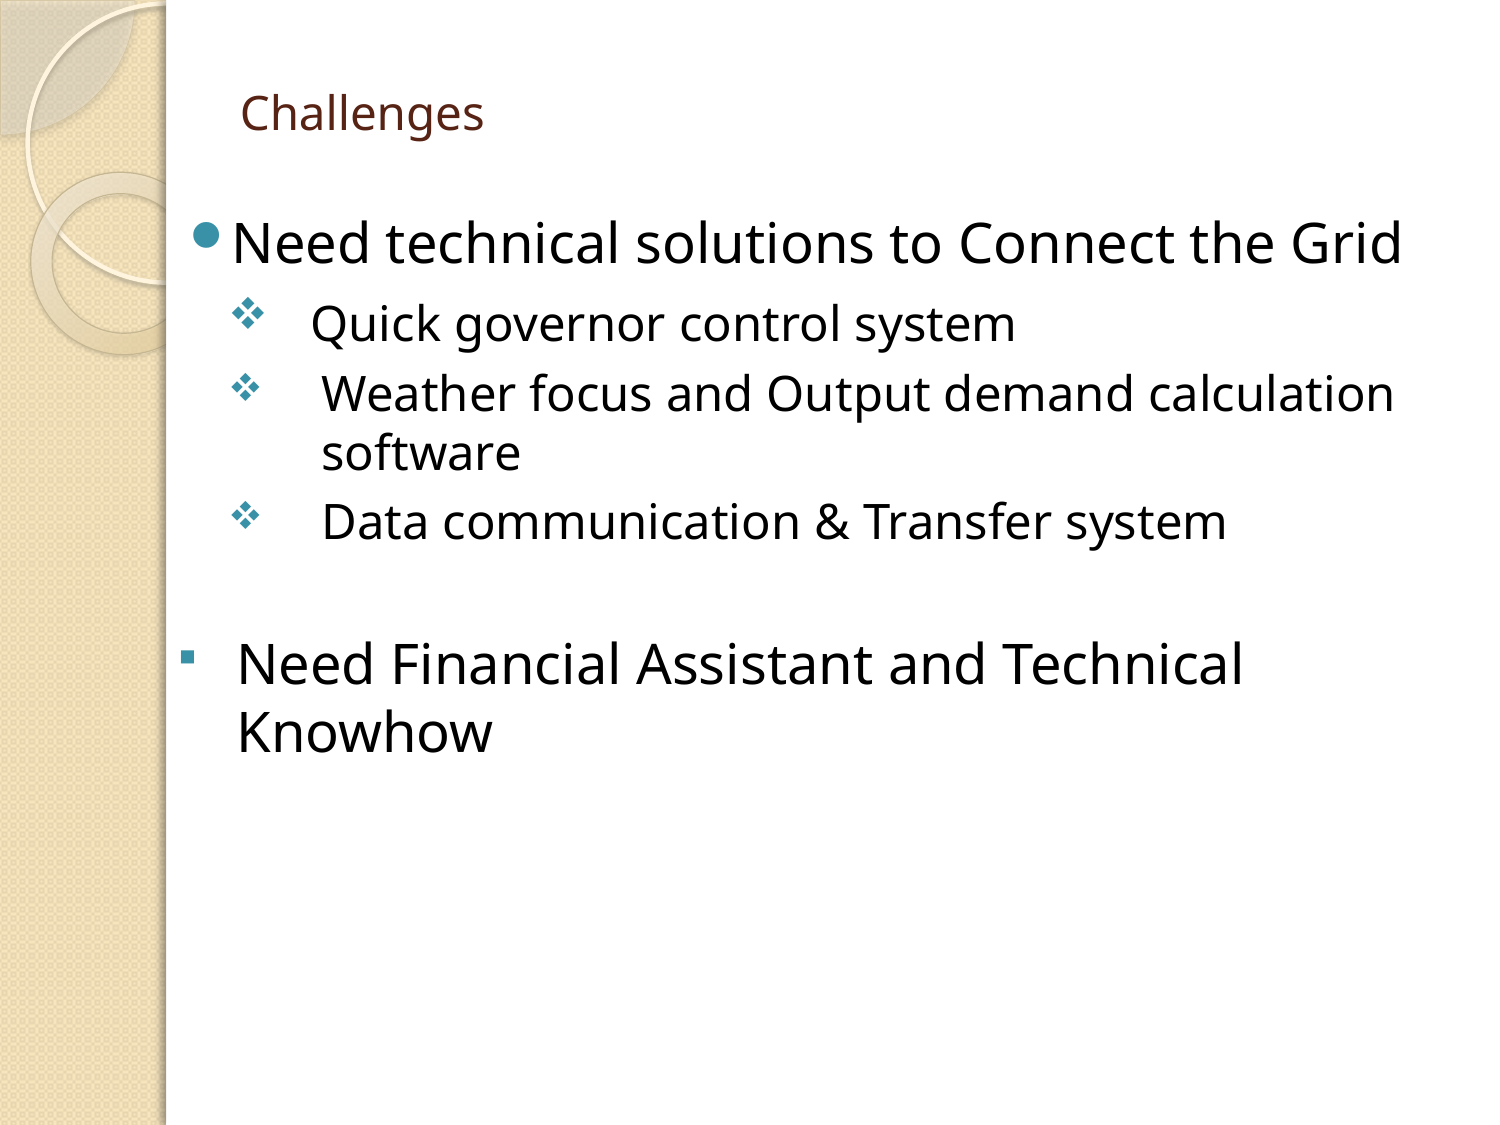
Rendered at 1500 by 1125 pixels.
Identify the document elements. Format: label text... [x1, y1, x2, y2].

title Challenges [225, 75, 1455, 200]
list Need technical solutions to Connect the Grid Quick governor control system Weather focus and Output demand calculation software Data communication & Transfer system Need Financial Assistant and Technical Knowhow [162, 200, 1500, 775]
